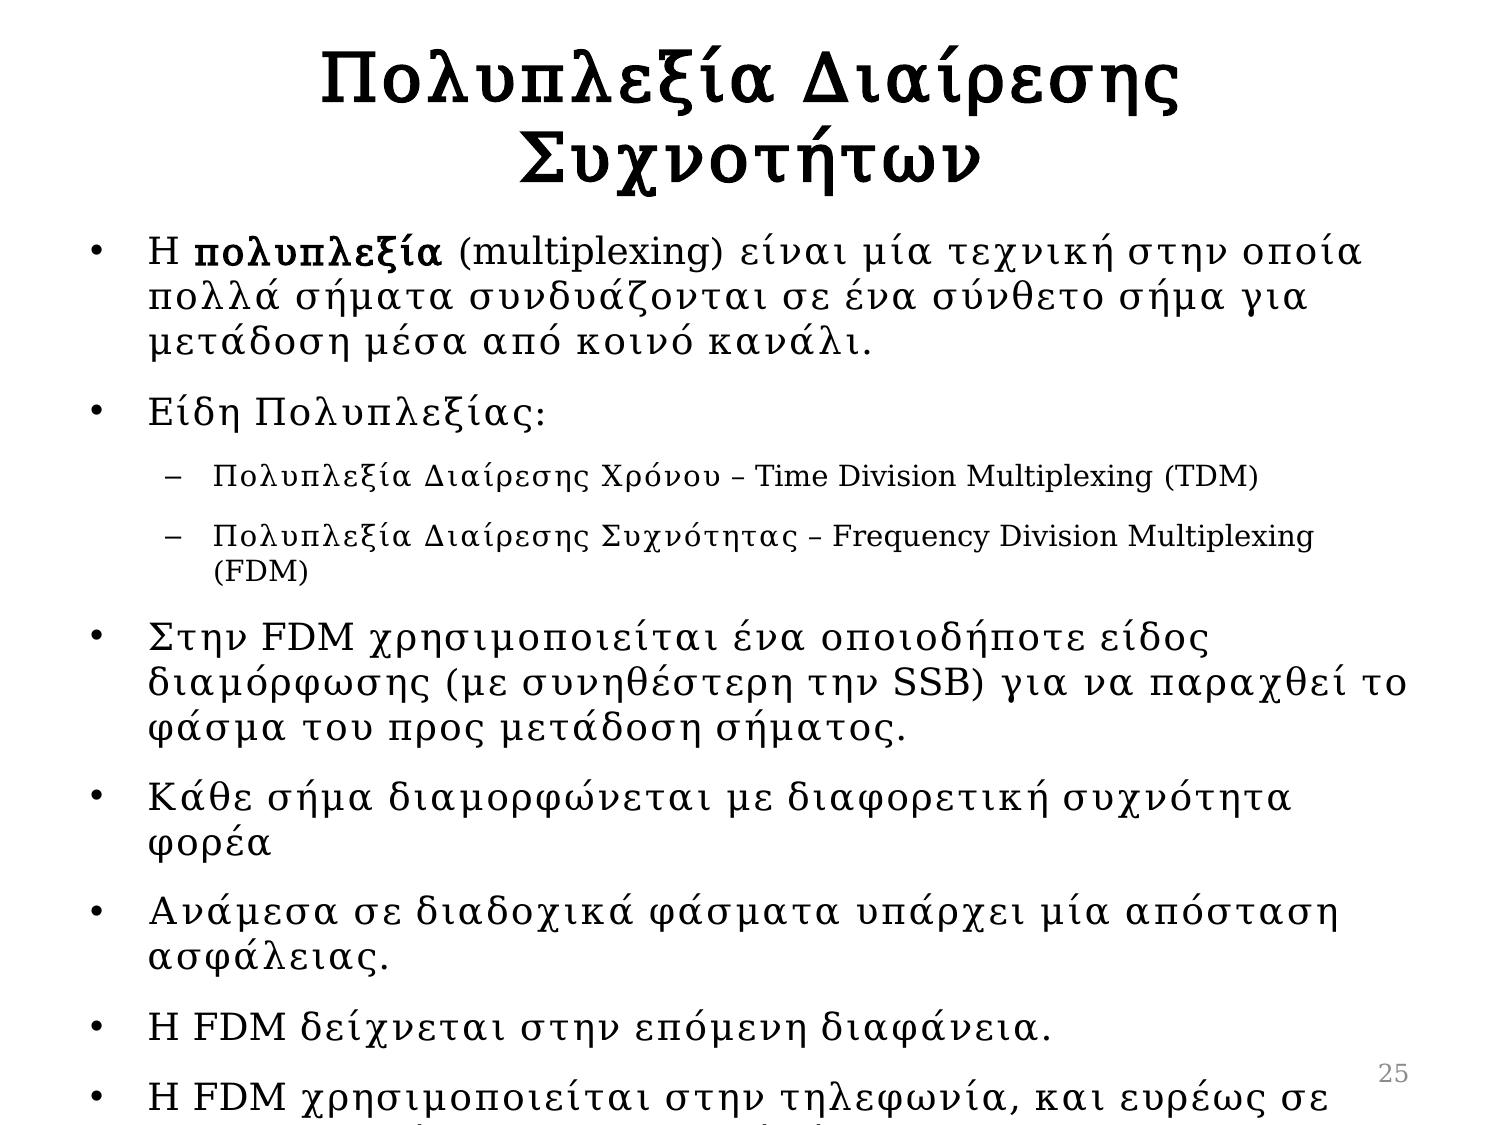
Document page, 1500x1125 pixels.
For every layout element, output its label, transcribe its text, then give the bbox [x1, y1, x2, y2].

slide_number 25 [1222, 1042, 1425, 1103]
list Η πολυπλεξία (multiplexing) είναι μία τεχνική στην οποία πολλά σήματα συνδυάζονται σε ένα σύνθετο σήμα για μετάδοση μέσα από κοινό κανάλι. Είδη Πολυπλεξίας: Πολυπλεξία Διαίρεσης Χρόνου – Time Division Multiplexing (TDM) Πολυπλεξία Διαίρεσης Συχνότητας – Frequency Division Multiplexing (FDM) Στην FDM χρησιμοποιείται ένα οποιοδήποτε είδος διαμόρφωσης (με συνηθέστερη την SSB) για να παραχθεί το φάσμα του προς μετάδοση σήματος. Κάθε σήμα διαμορφώνεται με διαφορετική συχνότητα φορέα Ανάμεσα σε διαδοχικά φάσματα υπάρχει μία απόσταση ασφάλειας. Η FDM δείχνεται στην επόμενη διαφάνεια. Η FDM χρησιμοποιείται στην τηλεφωνία, και ευρέως σε ραδιοφωνικά και τηλεοπτικά δίκτυα. [75, 219, 1425, 1035]
title Πολυπλεξία Διαίρεσης Συχνοτήτων [75, 20, 1425, 209]
